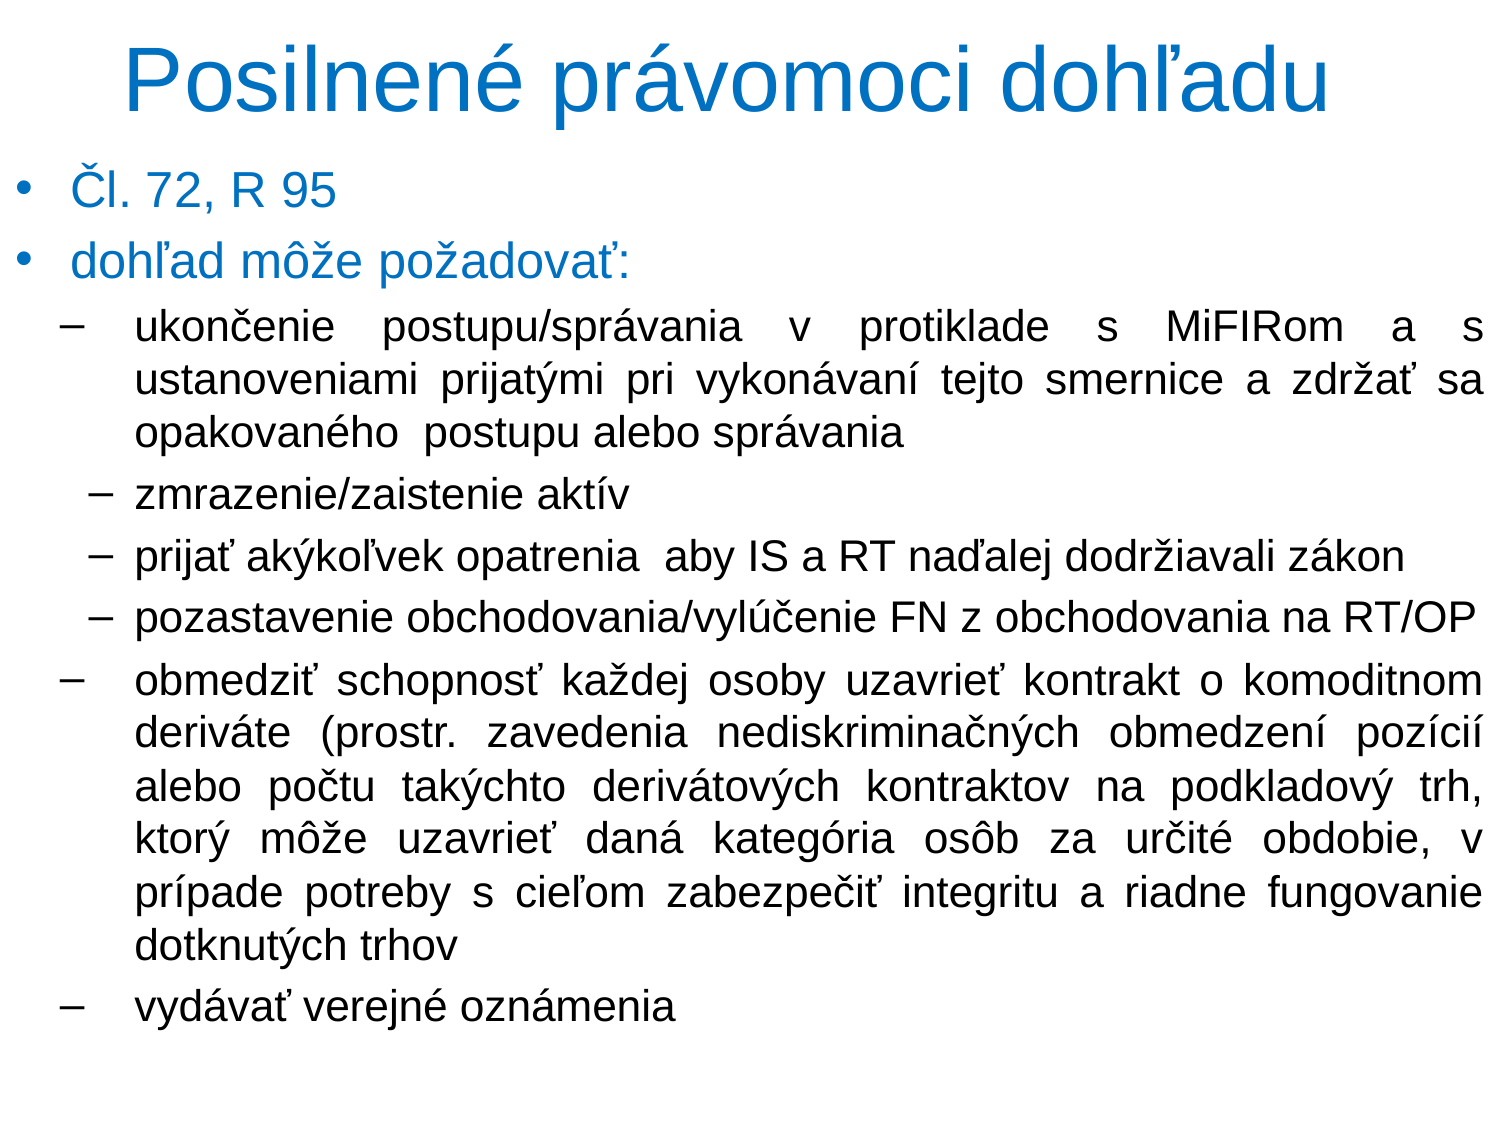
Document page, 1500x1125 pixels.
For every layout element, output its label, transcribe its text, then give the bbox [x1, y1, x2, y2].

list Čl. 72, R 95 dohľad môže požadovať: ukončenie postupu/správania v protiklade s MiFIRom a s ustanoveniami prijatými pri vykonávaní tejto smernice a zdržať sa opakovaného postupu alebo správania zmrazenie/zaistenie aktív prijať akýkoľvek opatrenia aby IS a RT naďalej dodržiavali zákon pozastavenie obchodovania/vylúčenie FN z obchodovania na RT/OP obmedziť schopnosť každej osoby uzavrieť kontrakt o komoditnom deriváte (prostr. zavedenia nediskriminačných obmedzení pozícií alebo počtu takýchto derivátových kontraktov na podkladový trh, ktorý môže uzavrieť daná kategória osôb za určité obdobie, v prípade potreby s cieľom zabezpečiť integritu a riadne fungovanie dotknutých trhov vydávať verejné oznámenia [0, 149, 1500, 1047]
title Posilnené právomoci dohľadu [53, 0, 1404, 149]
